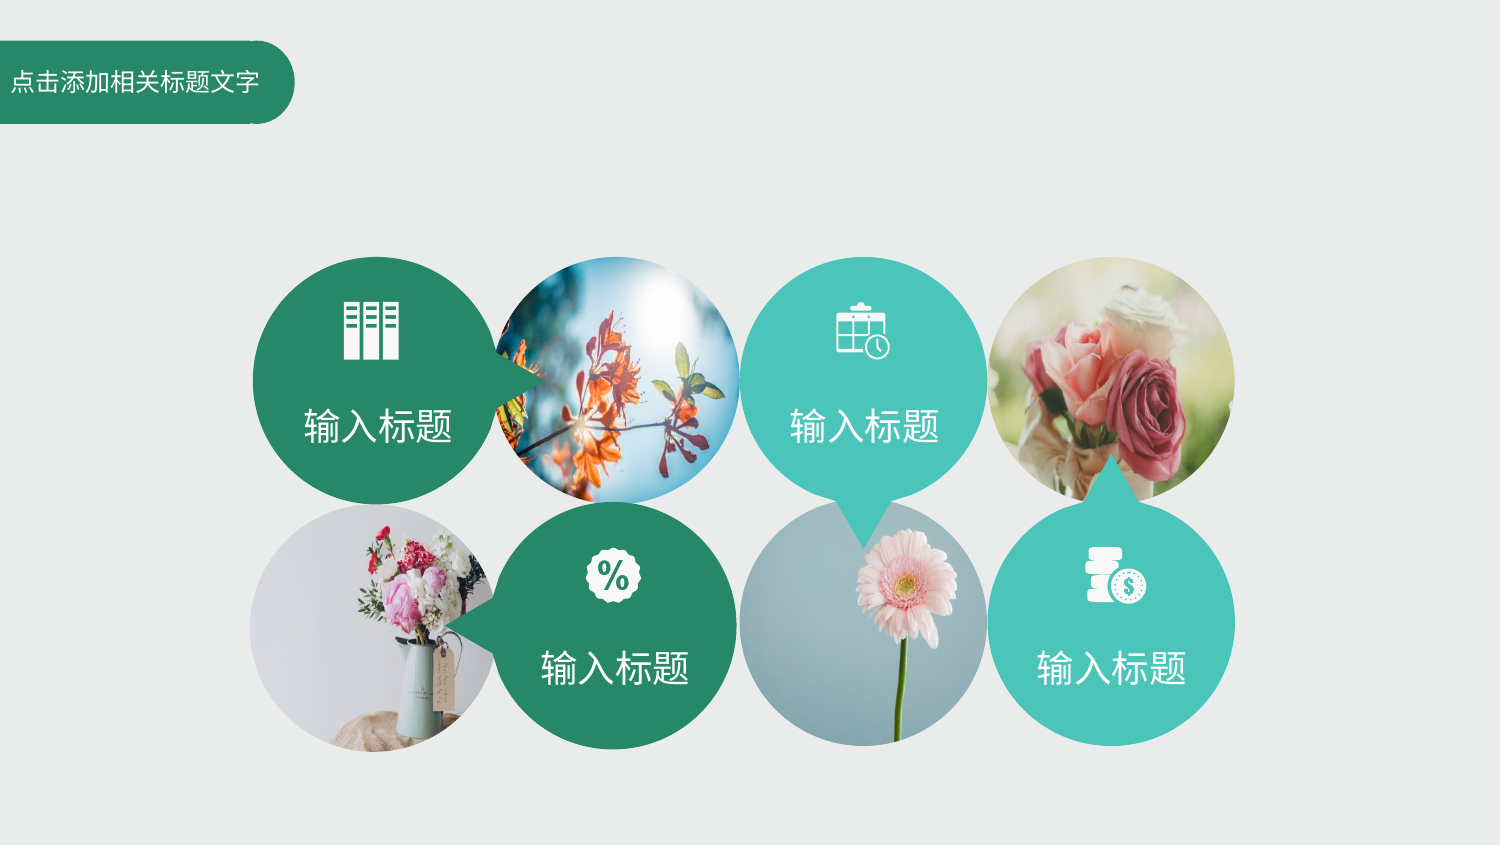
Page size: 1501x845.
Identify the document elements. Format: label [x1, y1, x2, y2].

text_box [252, 256, 545, 505]
text_box [545, 255, 739, 501]
picture [0, 0, 1501, 845]
text_box [248, 505, 444, 753]
text_box [738, 549, 987, 748]
text_box [988, 255, 1236, 454]
text_box [739, 256, 988, 549]
text_box [987, 454, 1235, 747]
text_box [444, 501, 737, 750]
